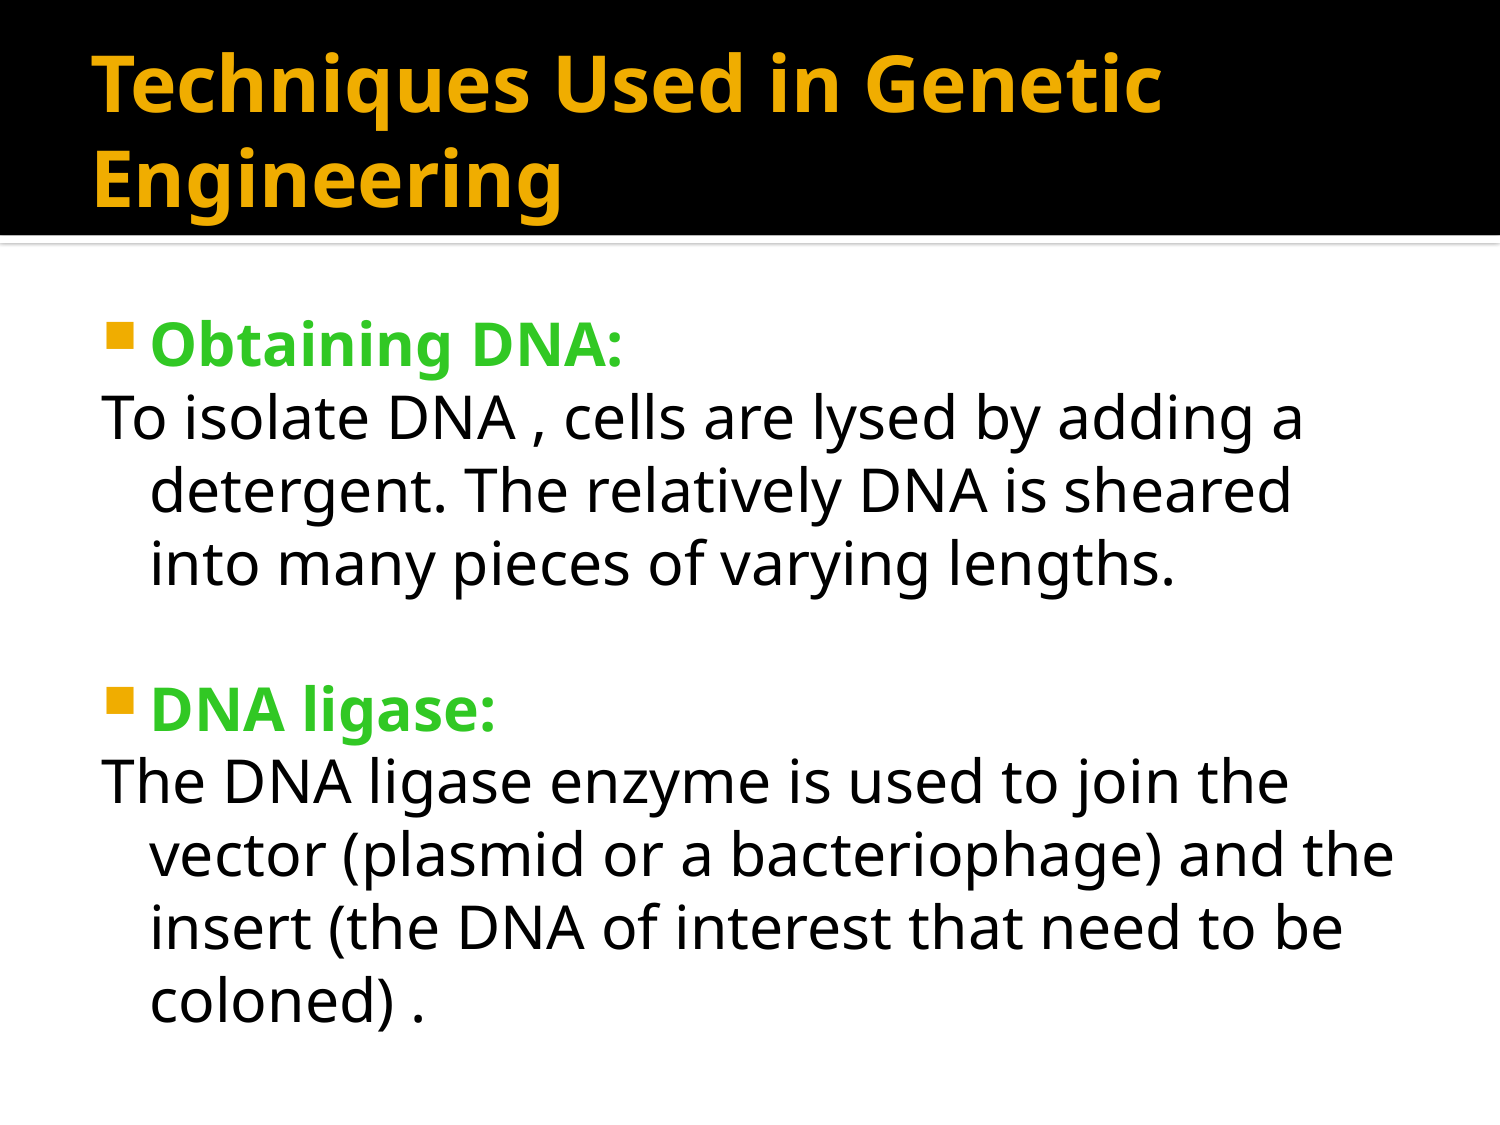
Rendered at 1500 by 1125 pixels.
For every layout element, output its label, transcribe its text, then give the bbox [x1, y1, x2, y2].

title Techniques Used in Genetic Engineering [75, 25, 1425, 231]
list Obtaining DNA: To isolate DNA , cells are lysed by adding a detergent. The relatively DNA is sheared into many pieces of varying lengths. DNA ligase: The DNA ligase enzyme is used to join the vector (plasmid or a bacteriophage) and the insert (the DNA of interest that need to be coloned) . [75, 291, 1425, 1050]
